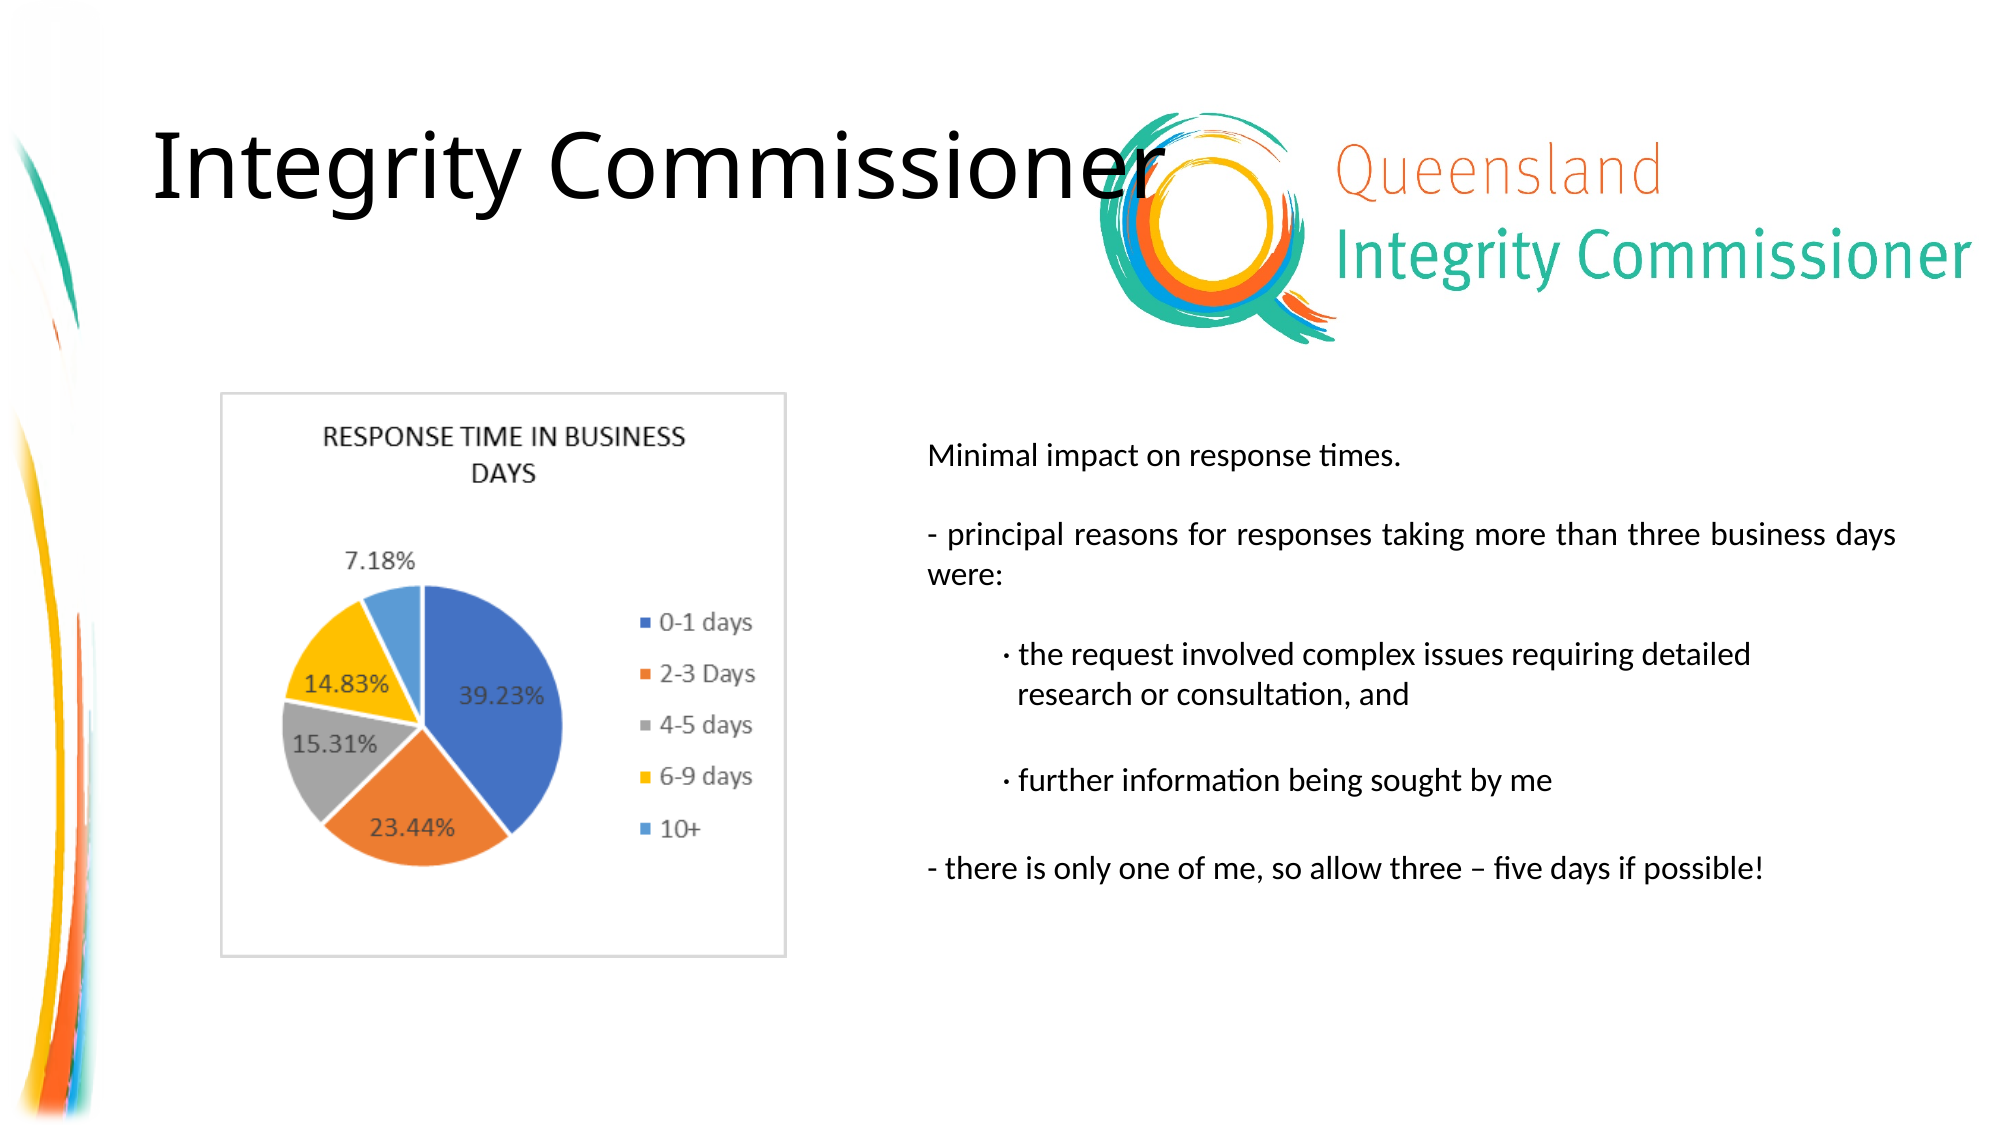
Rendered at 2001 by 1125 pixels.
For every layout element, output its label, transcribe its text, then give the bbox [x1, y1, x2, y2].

picture [220, 392, 787, 958]
picture [0, 0, 111, 1125]
title Integrity Commissioner [137, 59, 1073, 278]
picture [1073, 38, 2000, 404]
text_box Minimal impact on response times. - principal reasons for responses taking more than three business days were: · the request involved complex issues requiring detailed research or consultation, and · further information being sought by me - there is only one of me, so allow three – five days if possible! [912, 425, 1913, 931]
